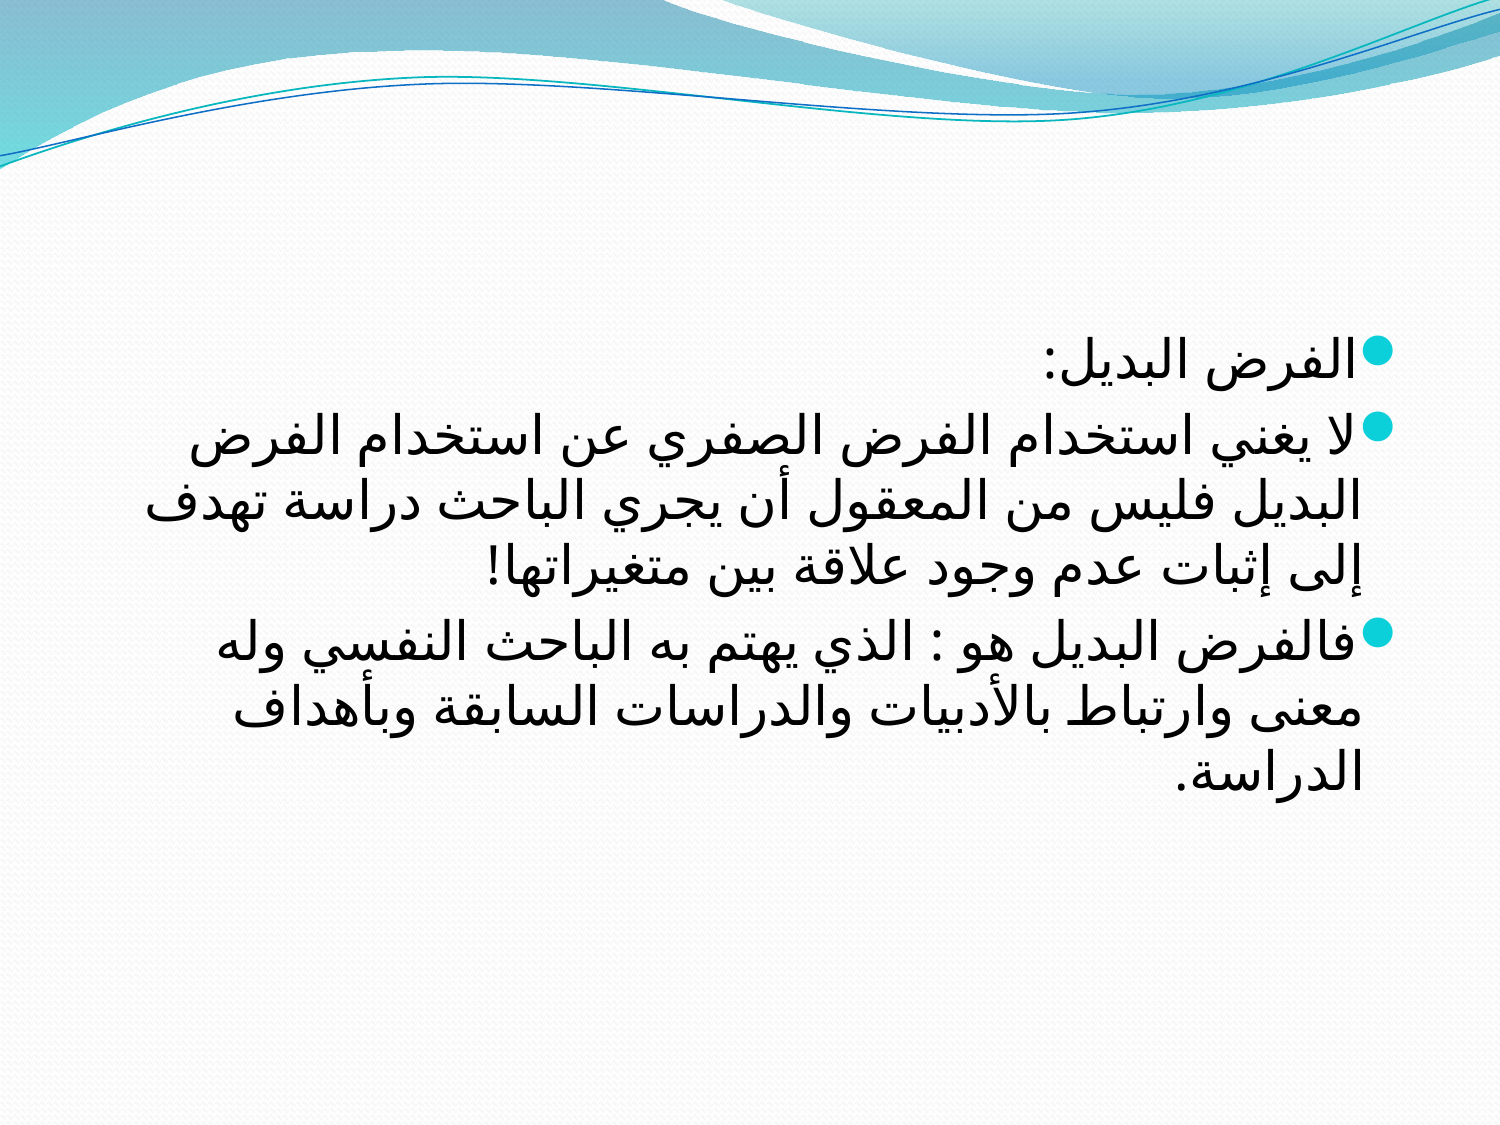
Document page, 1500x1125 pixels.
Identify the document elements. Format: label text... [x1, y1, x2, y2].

list الفرض البديل: لا يغني استخدام الفرض الصفري عن استخدام الفرض البديل فليس من المعقول أن يجري الباحث دراسة تهدف إلى إثبات عدم وجود علاقة بين متغيراتها! فالفرض البديل هو : الذي يهتم به الباحث النفسي وله معنى وارتباط بالأدبيات والدراسات السابقة وبأهداف الدراسة. [75, 317, 1425, 1038]
